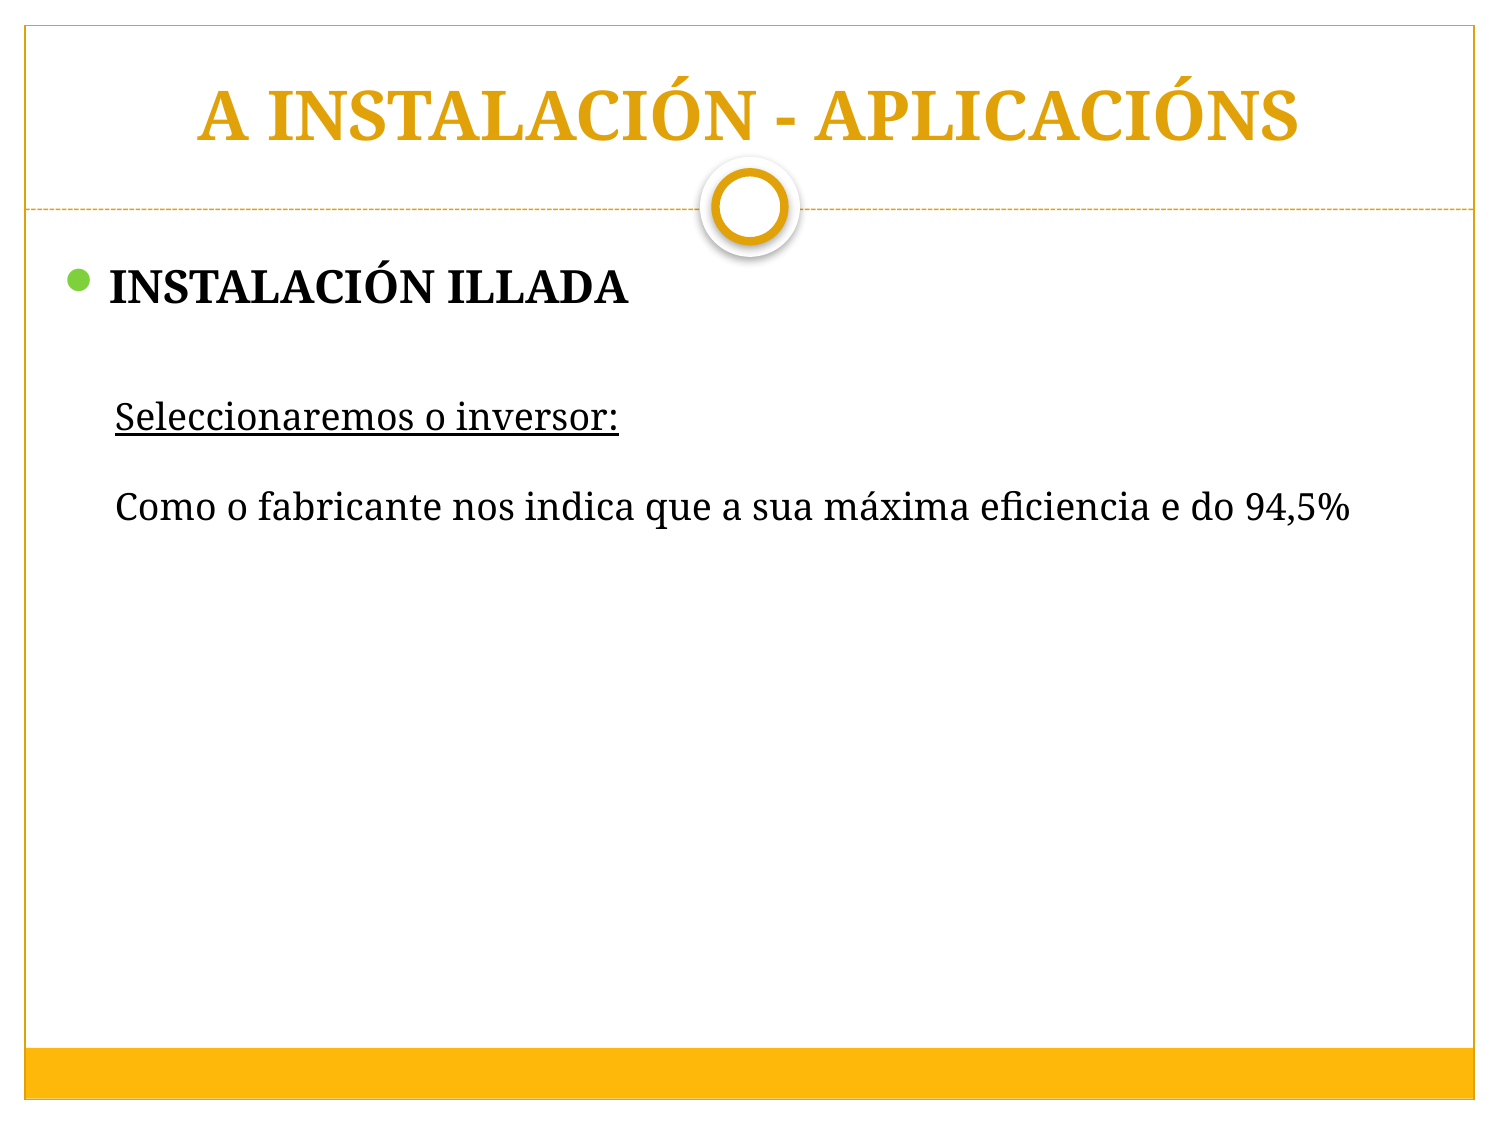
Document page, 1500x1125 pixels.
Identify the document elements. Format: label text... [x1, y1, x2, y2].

list INSTALACIÓN ILLADA [49, 250, 1445, 1001]
title A INSTALACIÓN - APLICACIÓNS [49, 37, 1450, 162]
